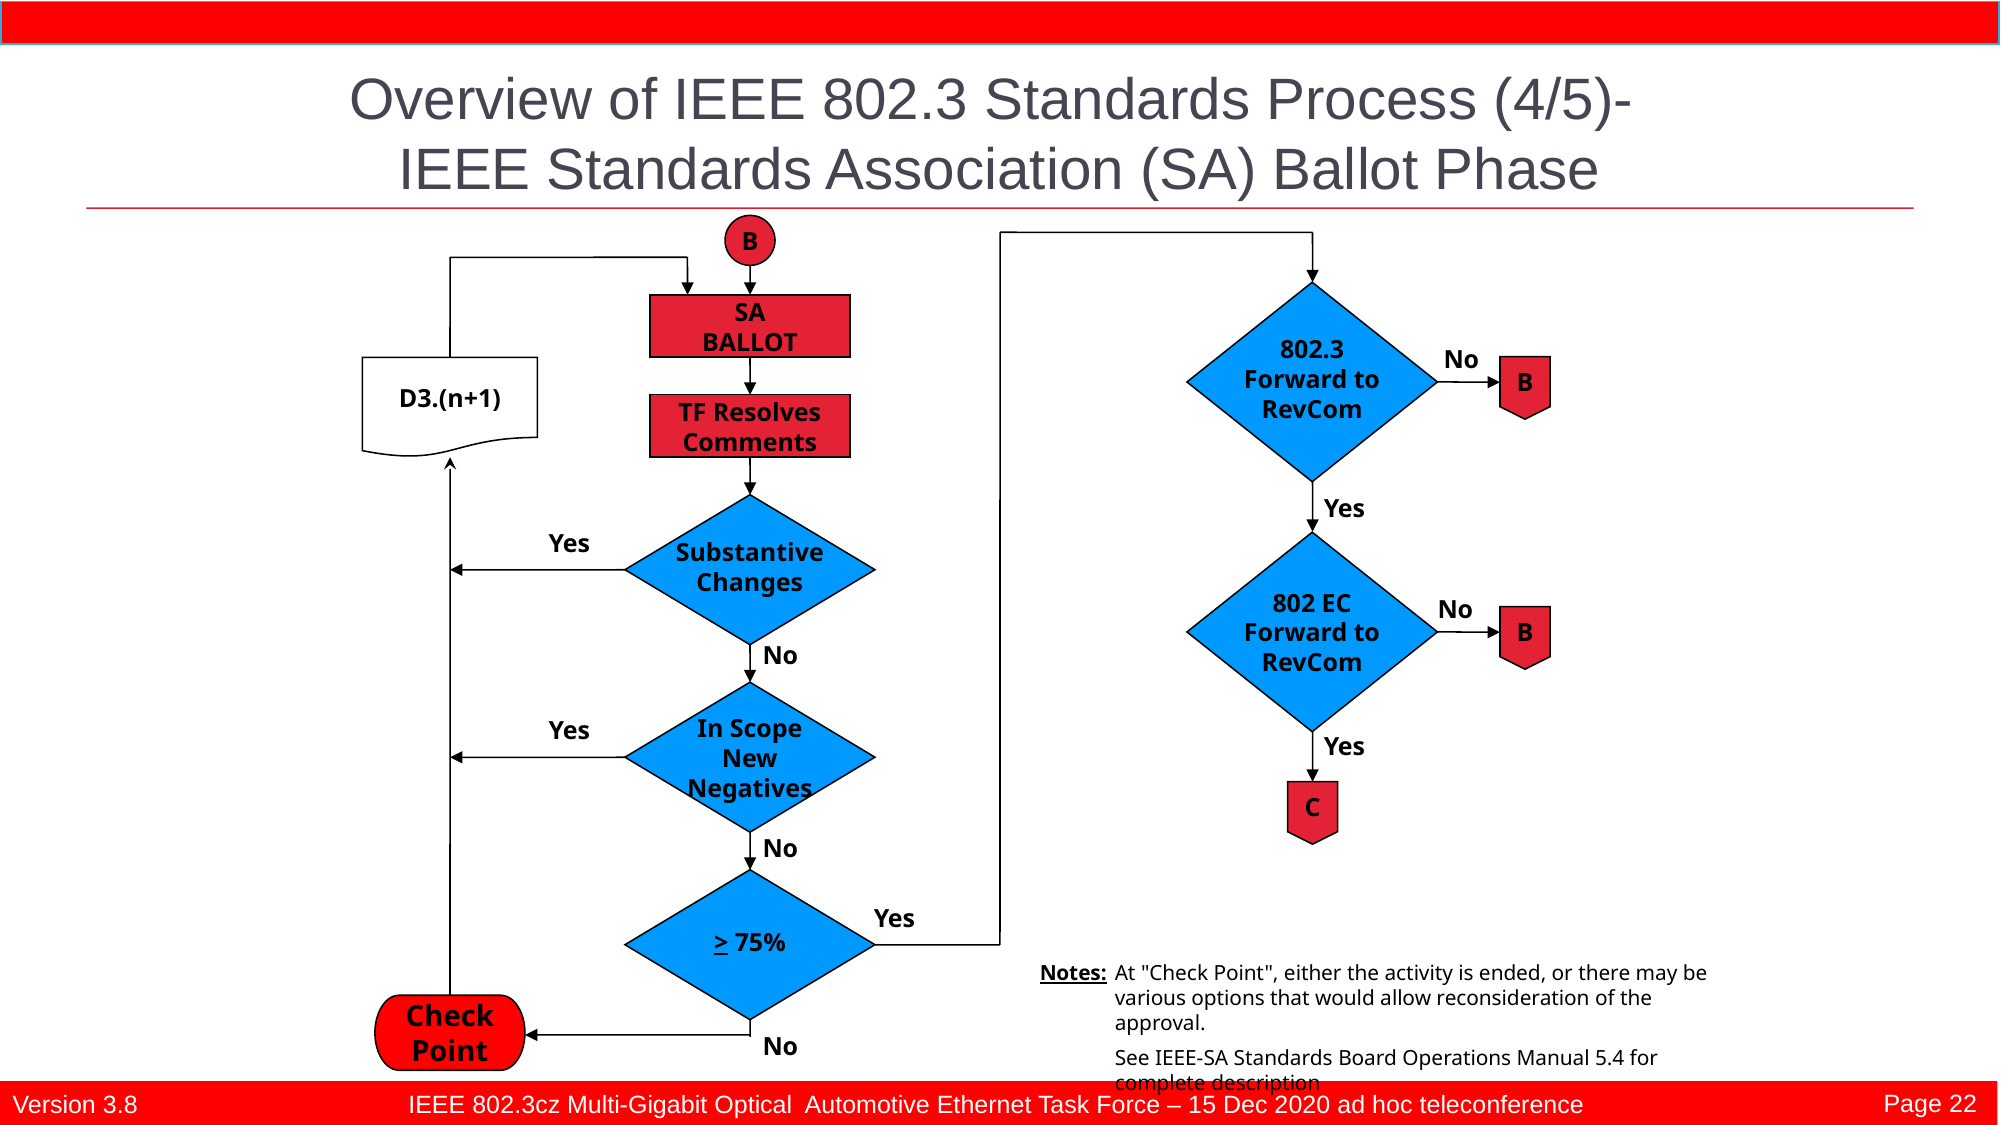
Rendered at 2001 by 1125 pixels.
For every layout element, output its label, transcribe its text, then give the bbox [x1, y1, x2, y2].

text_box [1438, 379, 1500, 389]
text_box Substantive Changes [624, 494, 875, 645]
title Overview of IEEE 802.3 Standards Process (4/5)- IEEE Standards Association (SA) Ballot Phase [99, 66, 1901, 197]
text_box No [747, 824, 813, 870]
text_box [1306, 482, 1319, 532]
text_box > 75% [624, 870, 875, 1020]
text_box [450, 751, 624, 764]
text_box B [1500, 606, 1551, 670]
text_box [1438, 626, 1500, 639]
text_box No [1422, 585, 1488, 631]
text_box Yes [858, 894, 930, 940]
text_box 802 EC Forward to RevCom [1186, 532, 1438, 732]
text_box [743, 266, 757, 294]
text_box Check Point [374, 995, 525, 1071]
text_box [525, 1028, 751, 1042]
text_box [443, 457, 457, 470]
text_box [743, 457, 757, 494]
text_box Yes [533, 519, 605, 565]
text_box B [1500, 356, 1551, 420]
text_box C [1287, 781, 1338, 845]
text_box Notes: At "Check Point", either the activity is ended, or there may be various options that would allow reconsideration of the approval. See IEEE-SA Standards Board Operations Manual 5.4 for complete description [1025, 952, 1725, 1103]
text_box [681, 258, 694, 295]
text_box No [747, 1023, 813, 1069]
text_box [1306, 233, 1319, 282]
text_box B [725, 215, 776, 266]
text_box In Scope New Negatives [624, 682, 875, 833]
text_box SA BALLOT [650, 294, 851, 358]
text_box Yes [533, 707, 605, 752]
text_box D3.(n+1) [362, 357, 538, 456]
text_box [743, 357, 757, 394]
text_box Yes [1313, 485, 1380, 531]
text_box Yes [1308, 722, 1380, 768]
text_box 802.3 Forward to RevCom [1186, 282, 1438, 482]
text_box Yes [1308, 485, 1312, 519]
text_box TF Resolves Comments [650, 394, 851, 458]
text_box No [1428, 335, 1494, 381]
text_box [743, 644, 757, 682]
text_box [450, 563, 624, 577]
text_box No [751, 632, 813, 677]
text_box [1306, 768, 1319, 781]
